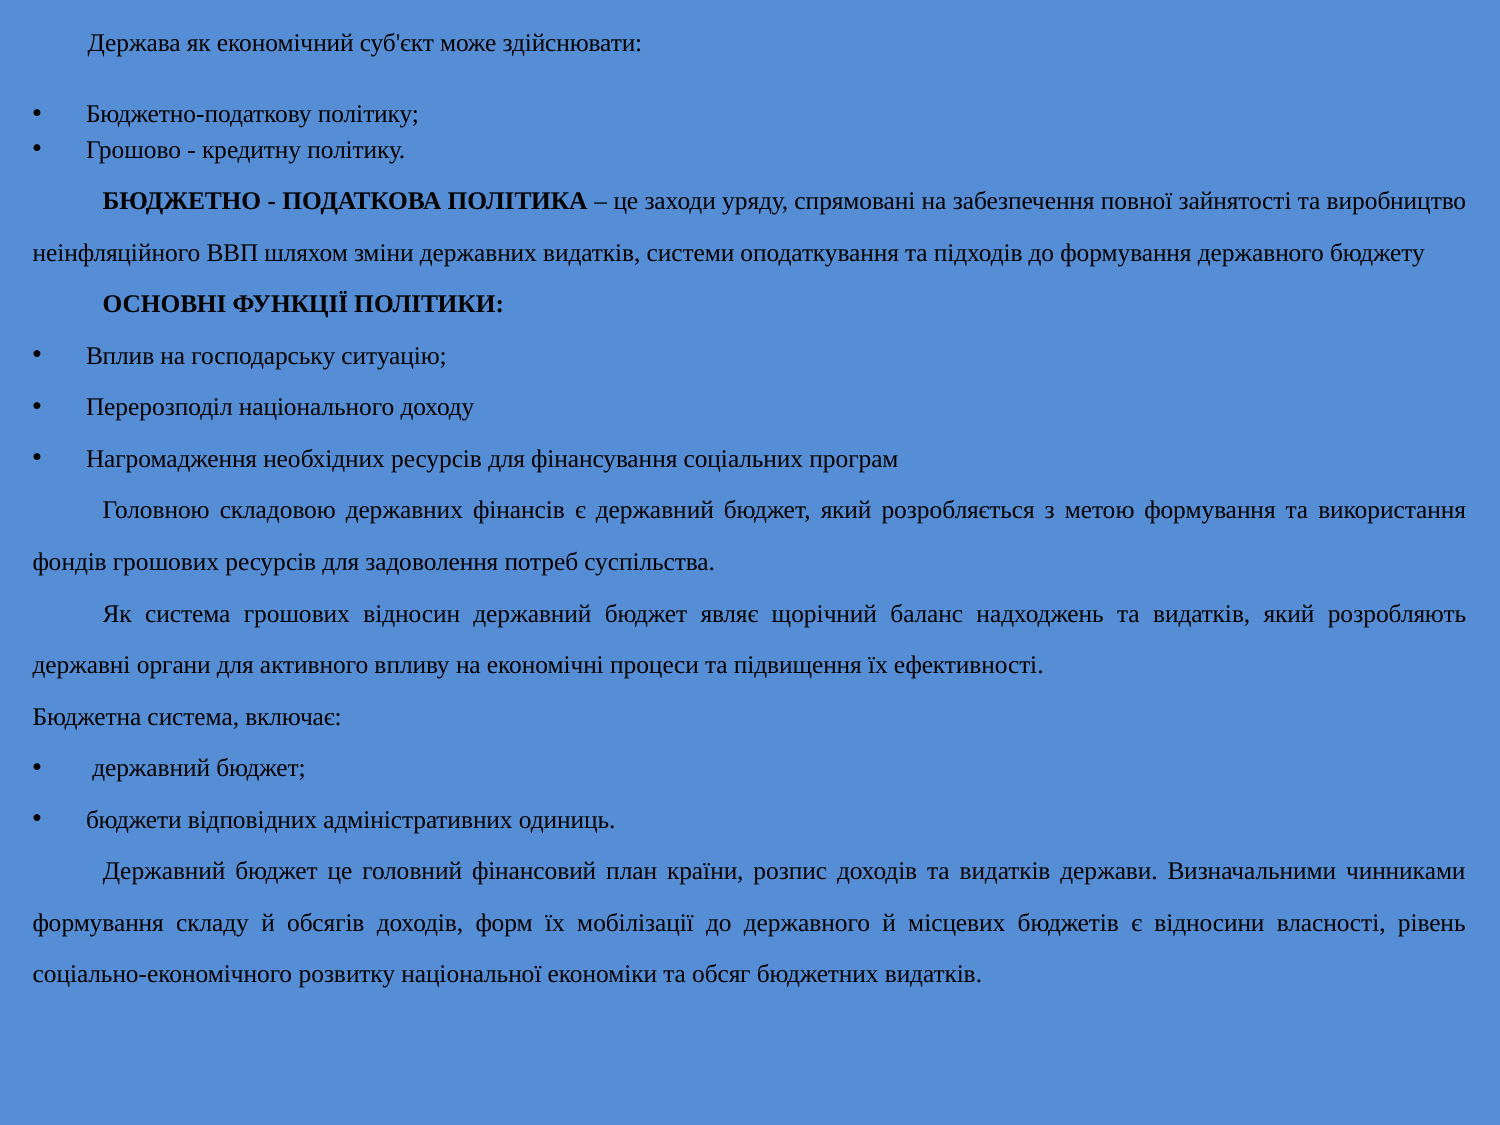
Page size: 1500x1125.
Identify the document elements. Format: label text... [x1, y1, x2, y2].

list Держава як економічний суб'єкт може здійснювати: Бюджетно-податкову політику; Грошово - кредитну політику. БЮДЖЕТНО - ПОДАТКОВА ПОЛІТИКА – це заходи уряду, спрямовані на забезпечення повної зайнятості та виробництво неінфляційного ВВП шляхом зміни державних видатків, системи оподаткування та підходів до формування державного бюджету ОСНОВНІ ФУНКЦІЇ ПОЛІТИКИ: Вплив на господарську ситуацію; Перерозподіл національного доходу Нагромадження необхідних ресурсів для фінансування соціальних програм Головною складовою державних фінансів є державний бюджет, який розробляється з метою формування та використання фондів грошових ресурсів для задоволення потреб суспільства. Як система грошових відносин державний бюджет являє щорічний баланс надходжень та видатків, який розробляють державні органи для активного впливу на економічні процеси та підвищення їх ефективності. Бюджетна система, включає: державний бюджет; бюджети відповідних адміністративних одиниць. Державний бюджет це головний фінансовий план країни, розпис доходів та видатків держави. Визначальними чинниками формування складу й обсягів доходів, форм їх мобілізації до державного й місцевих бюджетів є відносини власності, рівень соціально-економічного розвитку національної економіки та обсяг бюджетних видатків. [17, 19, 1483, 1071]
